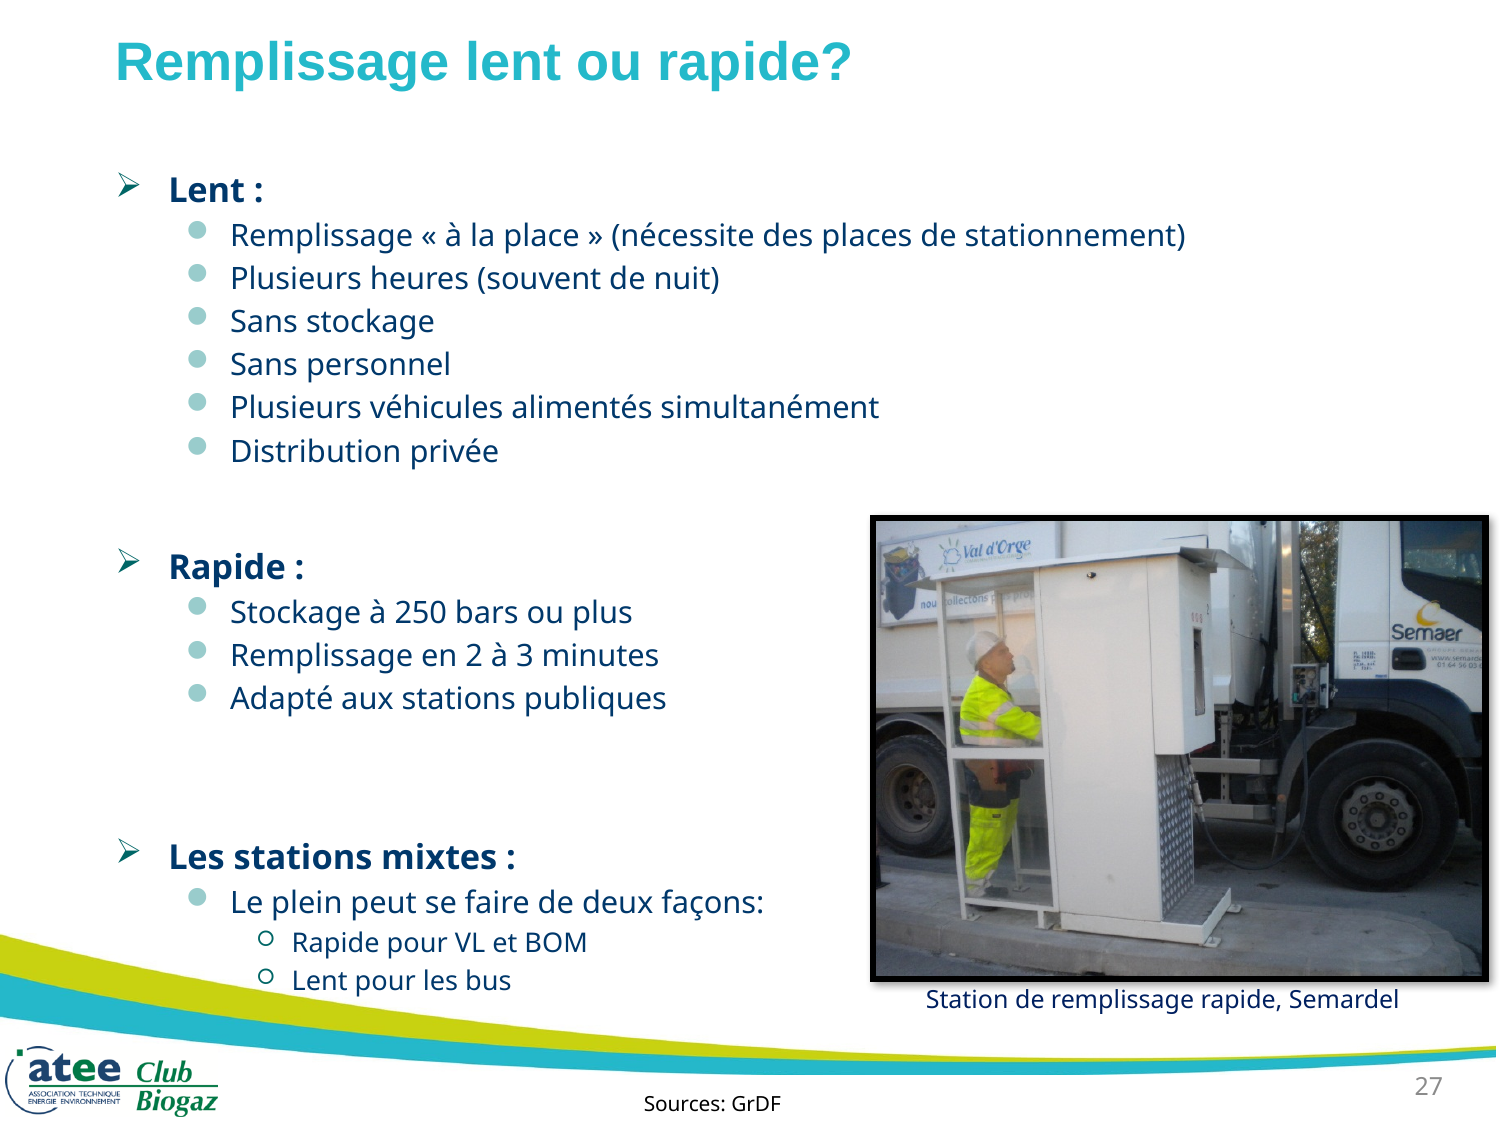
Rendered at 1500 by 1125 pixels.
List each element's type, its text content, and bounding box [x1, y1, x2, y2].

text_box Sources: GrDF [448, 1083, 977, 1123]
text_box Station de remplissage rapide, Semardel [850, 975, 1477, 1021]
picture [0, 933, 1496, 1117]
title Remplissage lent ou rapide? [100, 18, 1448, 113]
list Lent : Remplissage « à la place » (nécessite des places de stationnement) Plusieurs heures (souvent de nuit) Sans stockage Sans personnel Plusieurs véhicules alimentés simultanément Distribution privée Rapide : Stockage à 250 bars ou plus Remplissage en 2 à 3 minutes Adapté aux stations publiques Les stations mixtes : Le plein peut se faire de deux façons: Rapide pour VL et BOM Lent pour les bus [100, 160, 1412, 1012]
picture [875, 520, 1483, 977]
